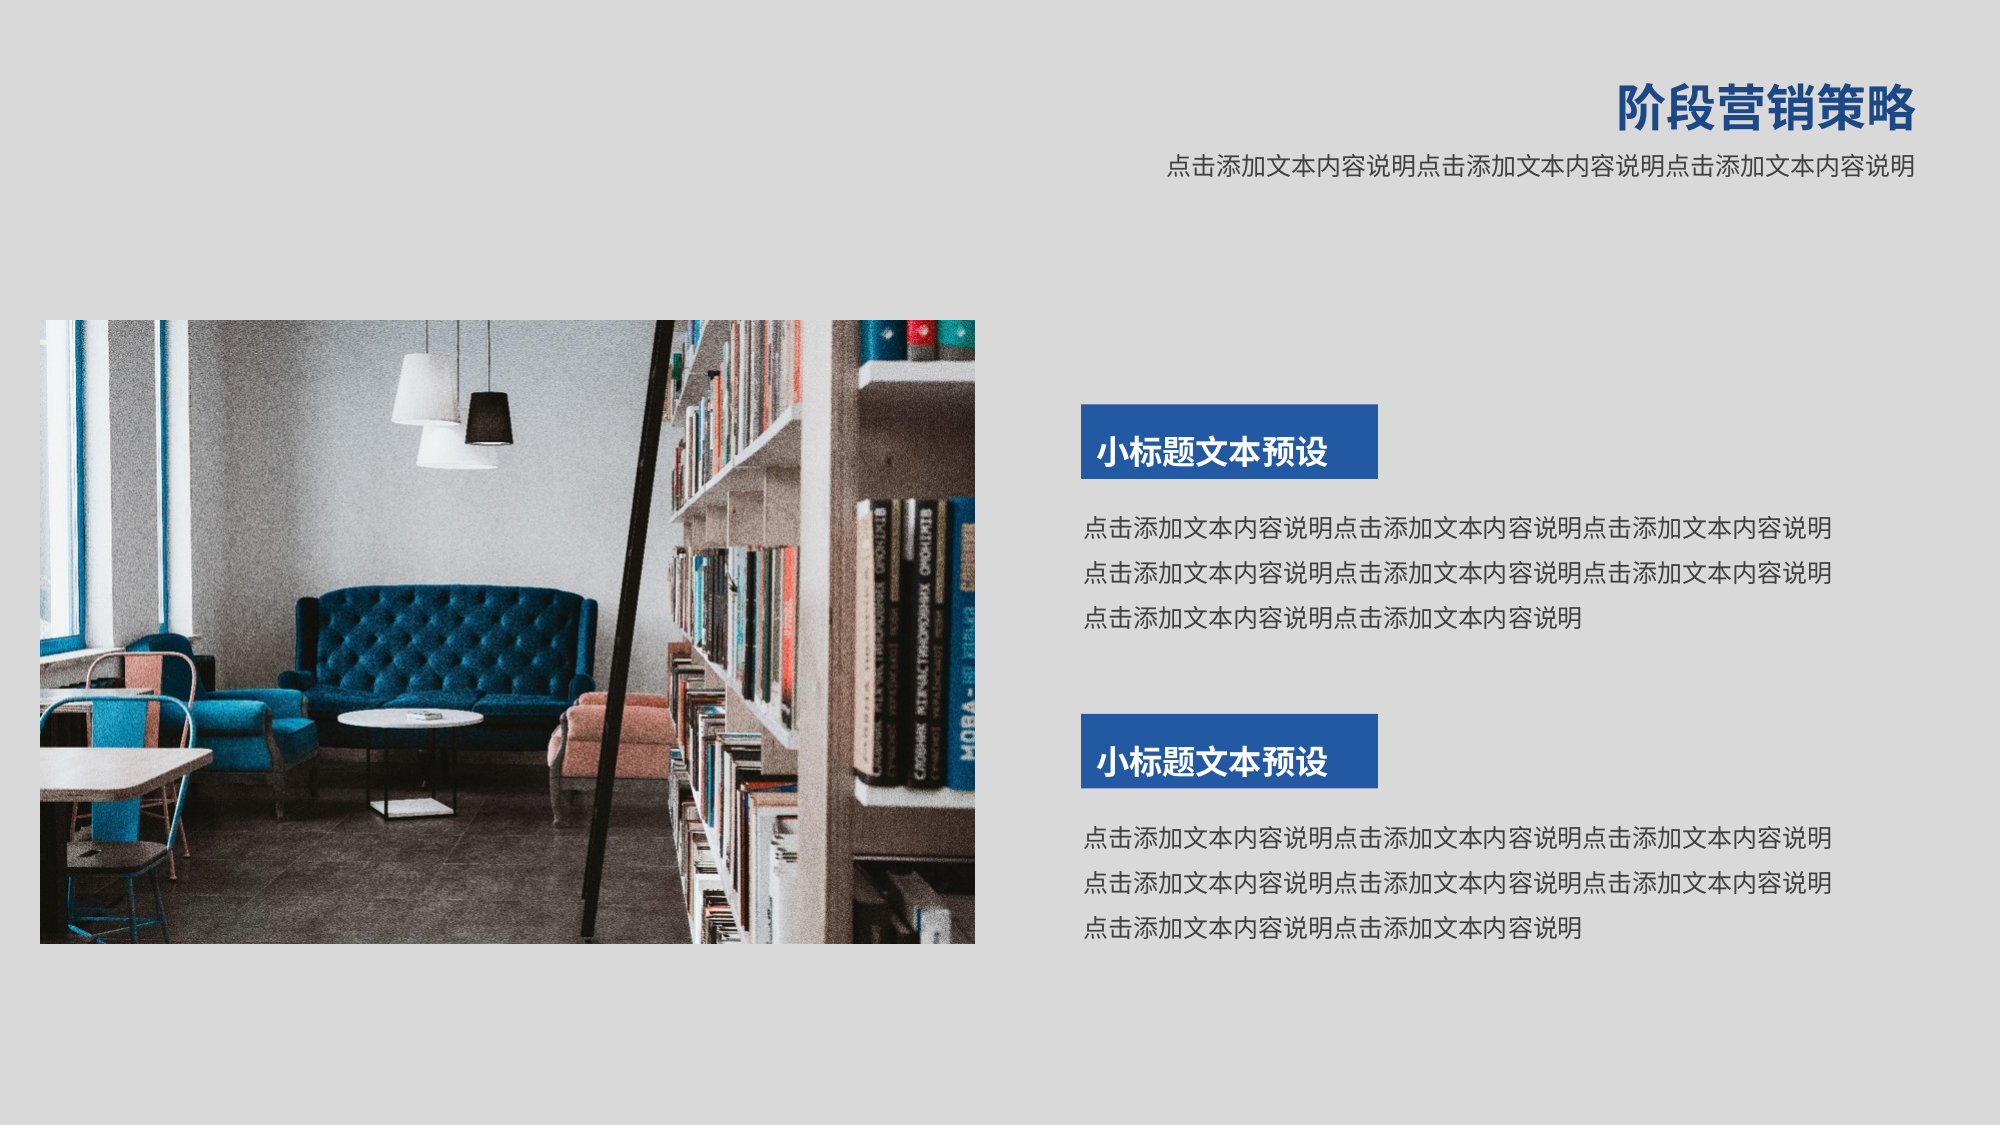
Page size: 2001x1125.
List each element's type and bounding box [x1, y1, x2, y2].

text_box [1064, 69, 1932, 184]
picture [40, 320, 975, 944]
text_box [1068, 713, 1860, 947]
picture [869, 335, 876, 356]
picture [965, 607, 975, 614]
picture [965, 673, 975, 683]
text_box [1068, 404, 1860, 637]
picture [968, 617, 975, 627]
